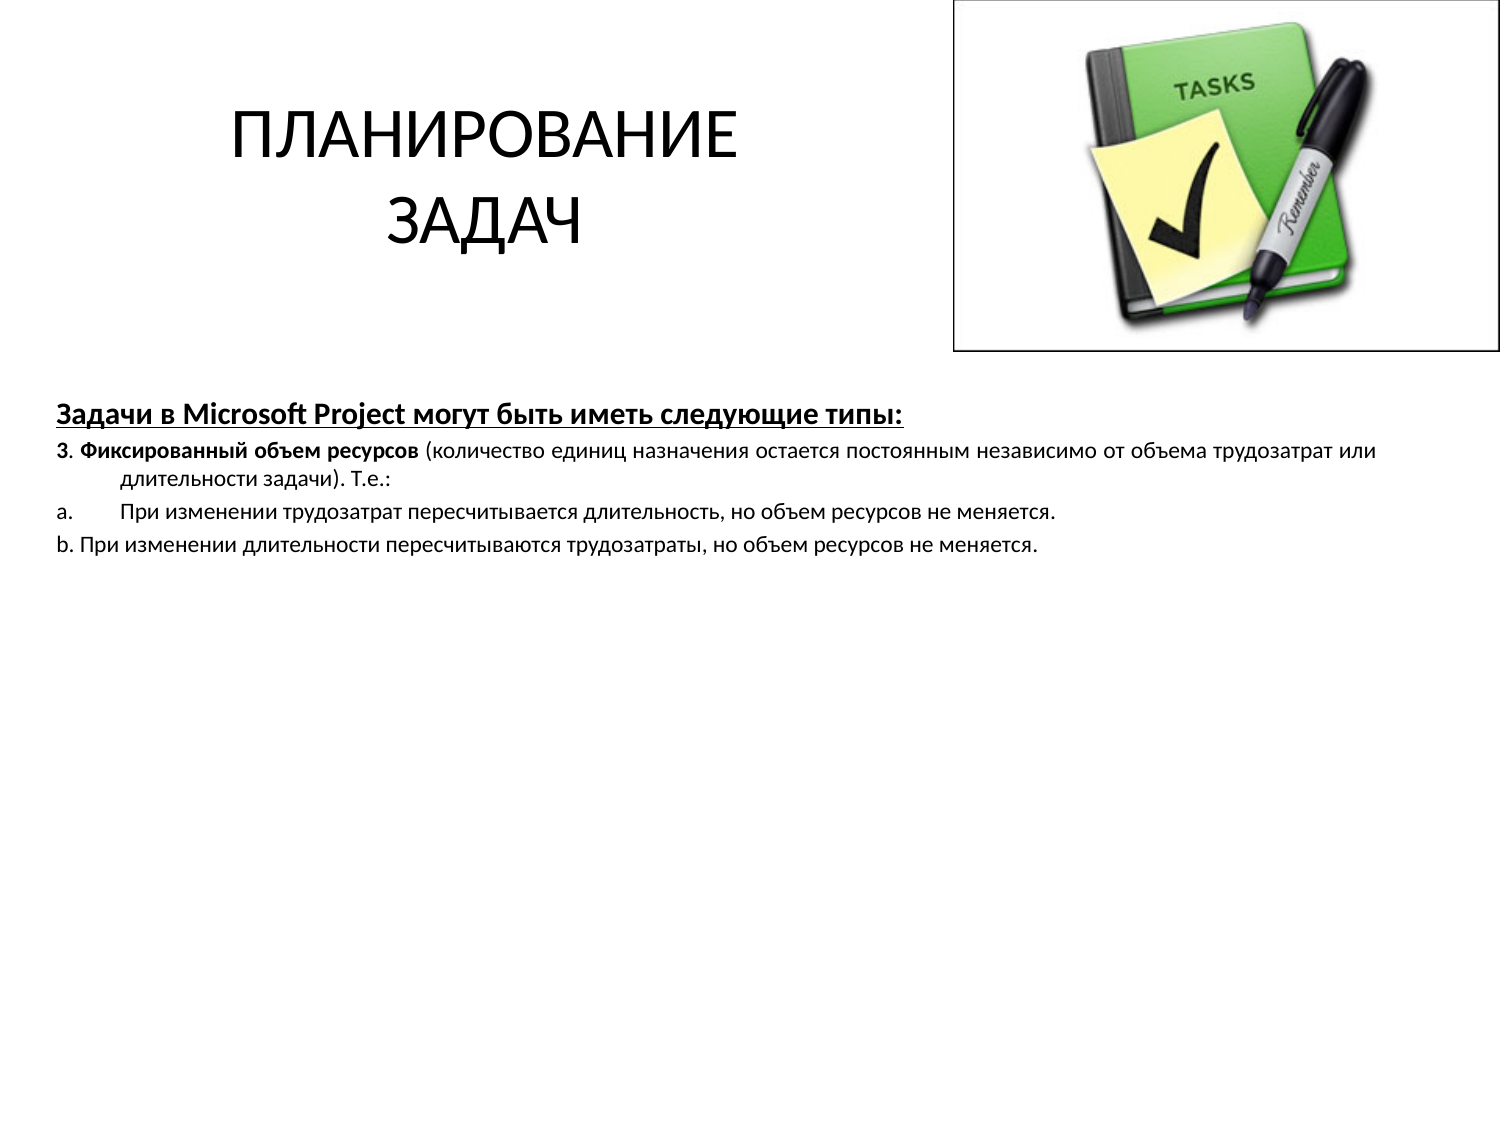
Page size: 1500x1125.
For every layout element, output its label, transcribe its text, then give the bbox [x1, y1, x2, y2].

list Задачи в Microsoft Project могут быть иметь следующие типы: 3. Фиксированный объем ресурсов (количество единиц назначения остается постоянным независимо от объема трудозатрат или длительности задачи). Т.е.: При изменении трудозатрат пересчитывается длительность, но объем ресурсов не меняется. b. При изменении длительности пересчитываются трудозатраты, но объем ресурсов не меняется. [41, 385, 1392, 568]
title ПЛАНИРОВАНИЕ ЗАДАЧ [112, 78, 859, 266]
picture [952, 0, 1500, 352]
